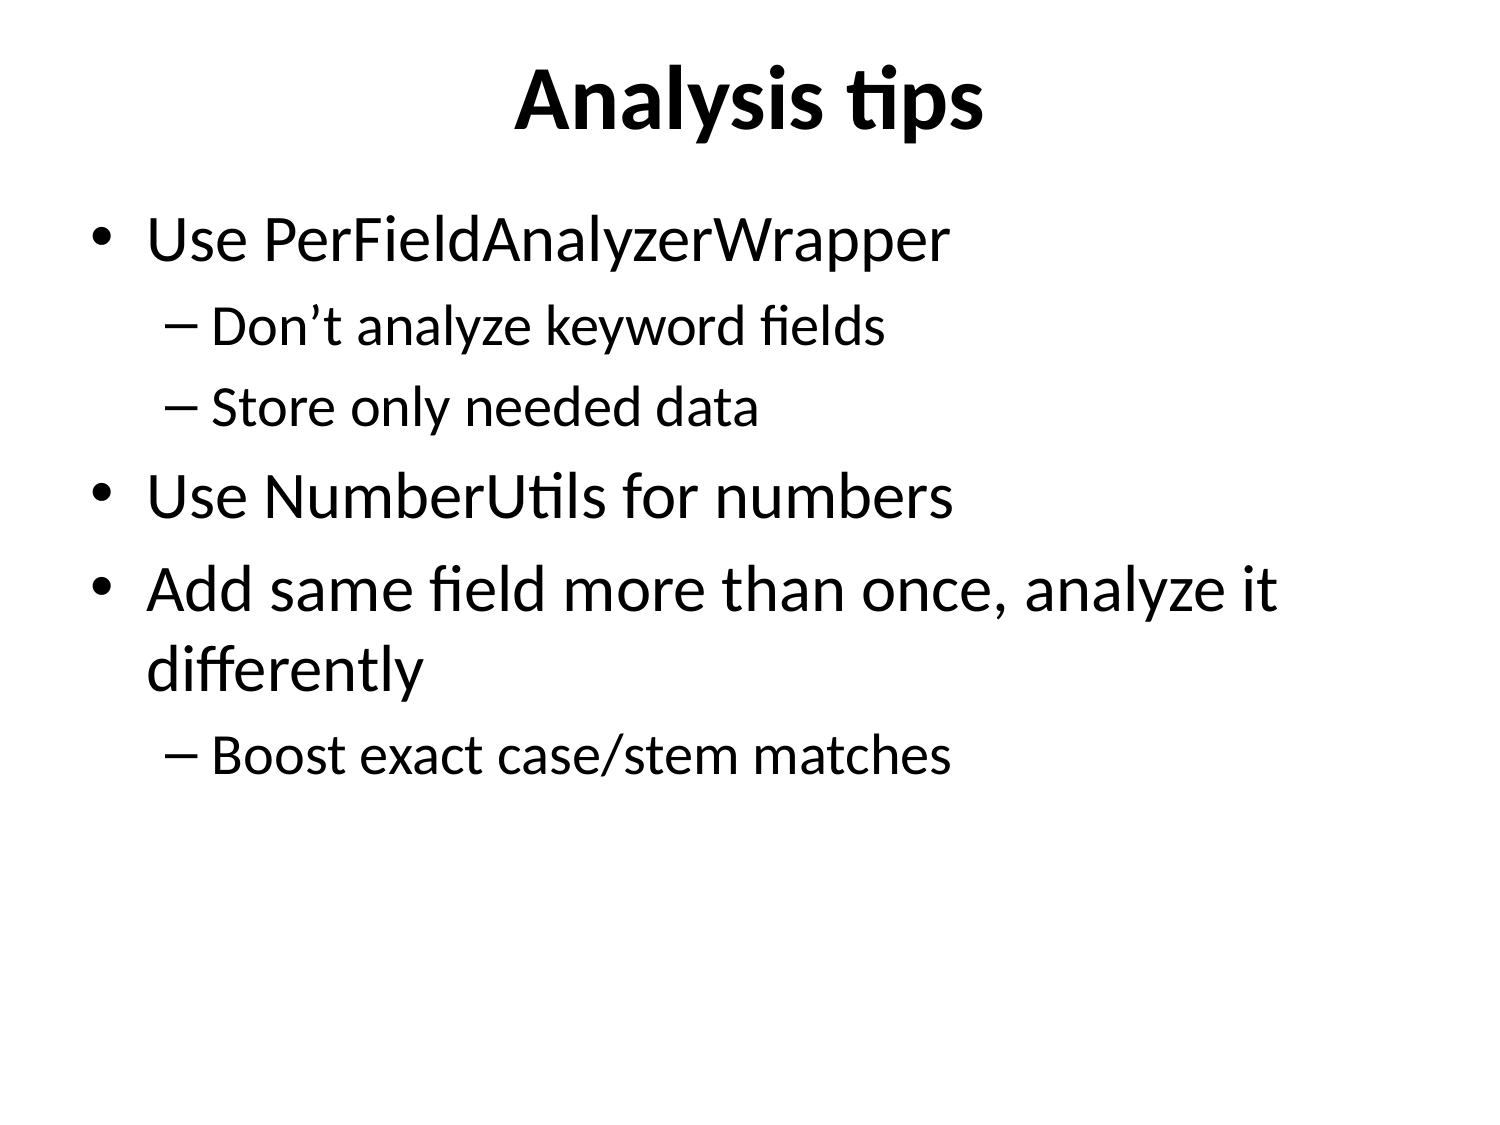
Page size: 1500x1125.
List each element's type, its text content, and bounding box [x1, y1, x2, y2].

title Analysis tips [75, 21, 1425, 164]
list Use PerFieldAnalyzerWrapper Don’t analyze keyword fields Store only needed data Use NumberUtils for numbers Add same field more than once, analyze it differently Boost exact case/stem matches [75, 187, 1425, 1055]
